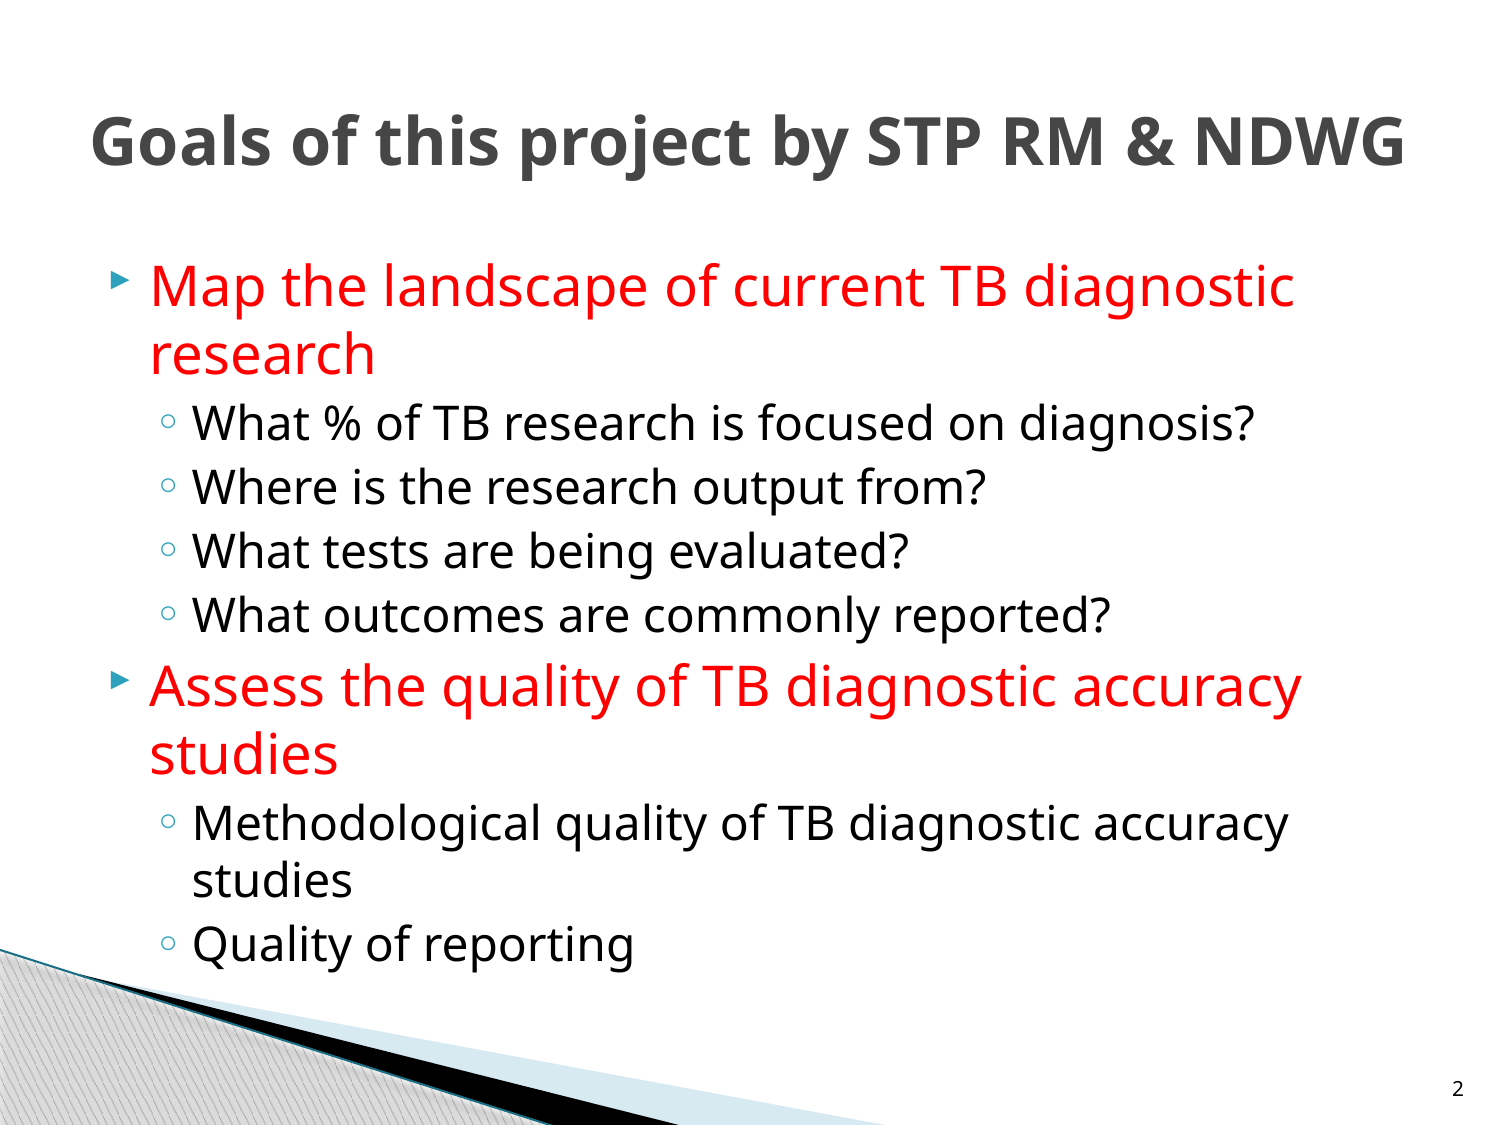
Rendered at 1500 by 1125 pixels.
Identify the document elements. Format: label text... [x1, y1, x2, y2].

slide_number 2 [1418, 1051, 1479, 1112]
list Map the landscape of current TB diagnostic research What % of TB research is focused on diagnosis? Where is the research output from? What tests are being evaluated? What outcomes are commonly reported? Assess the quality of TB diagnostic accuracy studies Methodological quality of TB diagnostic accuracy studies Quality of reporting [75, 243, 1425, 986]
title Goals of this project by STP RM & NDWG [75, 45, 1425, 233]
